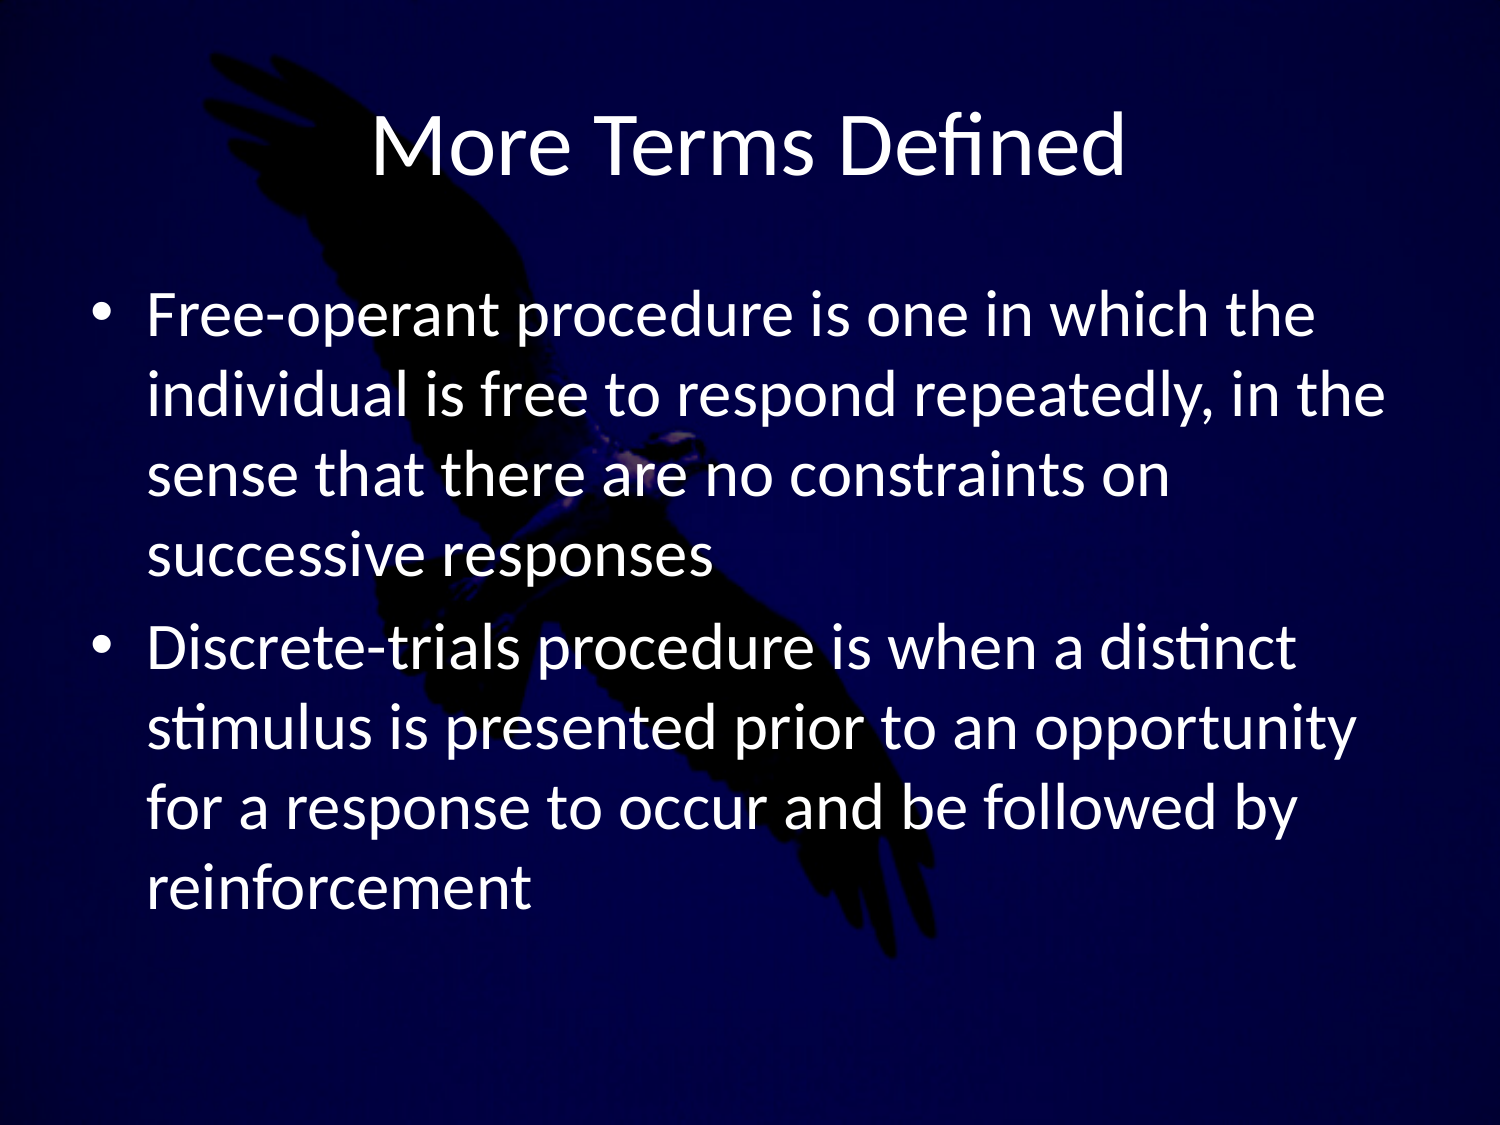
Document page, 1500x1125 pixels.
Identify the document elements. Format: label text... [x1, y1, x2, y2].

title More Terms Defined [75, 45, 1425, 233]
picture [0, 0, 1500, 1125]
list Free-operant procedure is one in which the individual is free to respond repeatedly, in the sense that there are no constraints on successive responses Discrete-trials procedure is when a distinct stimulus is presented prior to an opportunity for a response to occur and be followed by reinforcement [75, 262, 1425, 1005]
